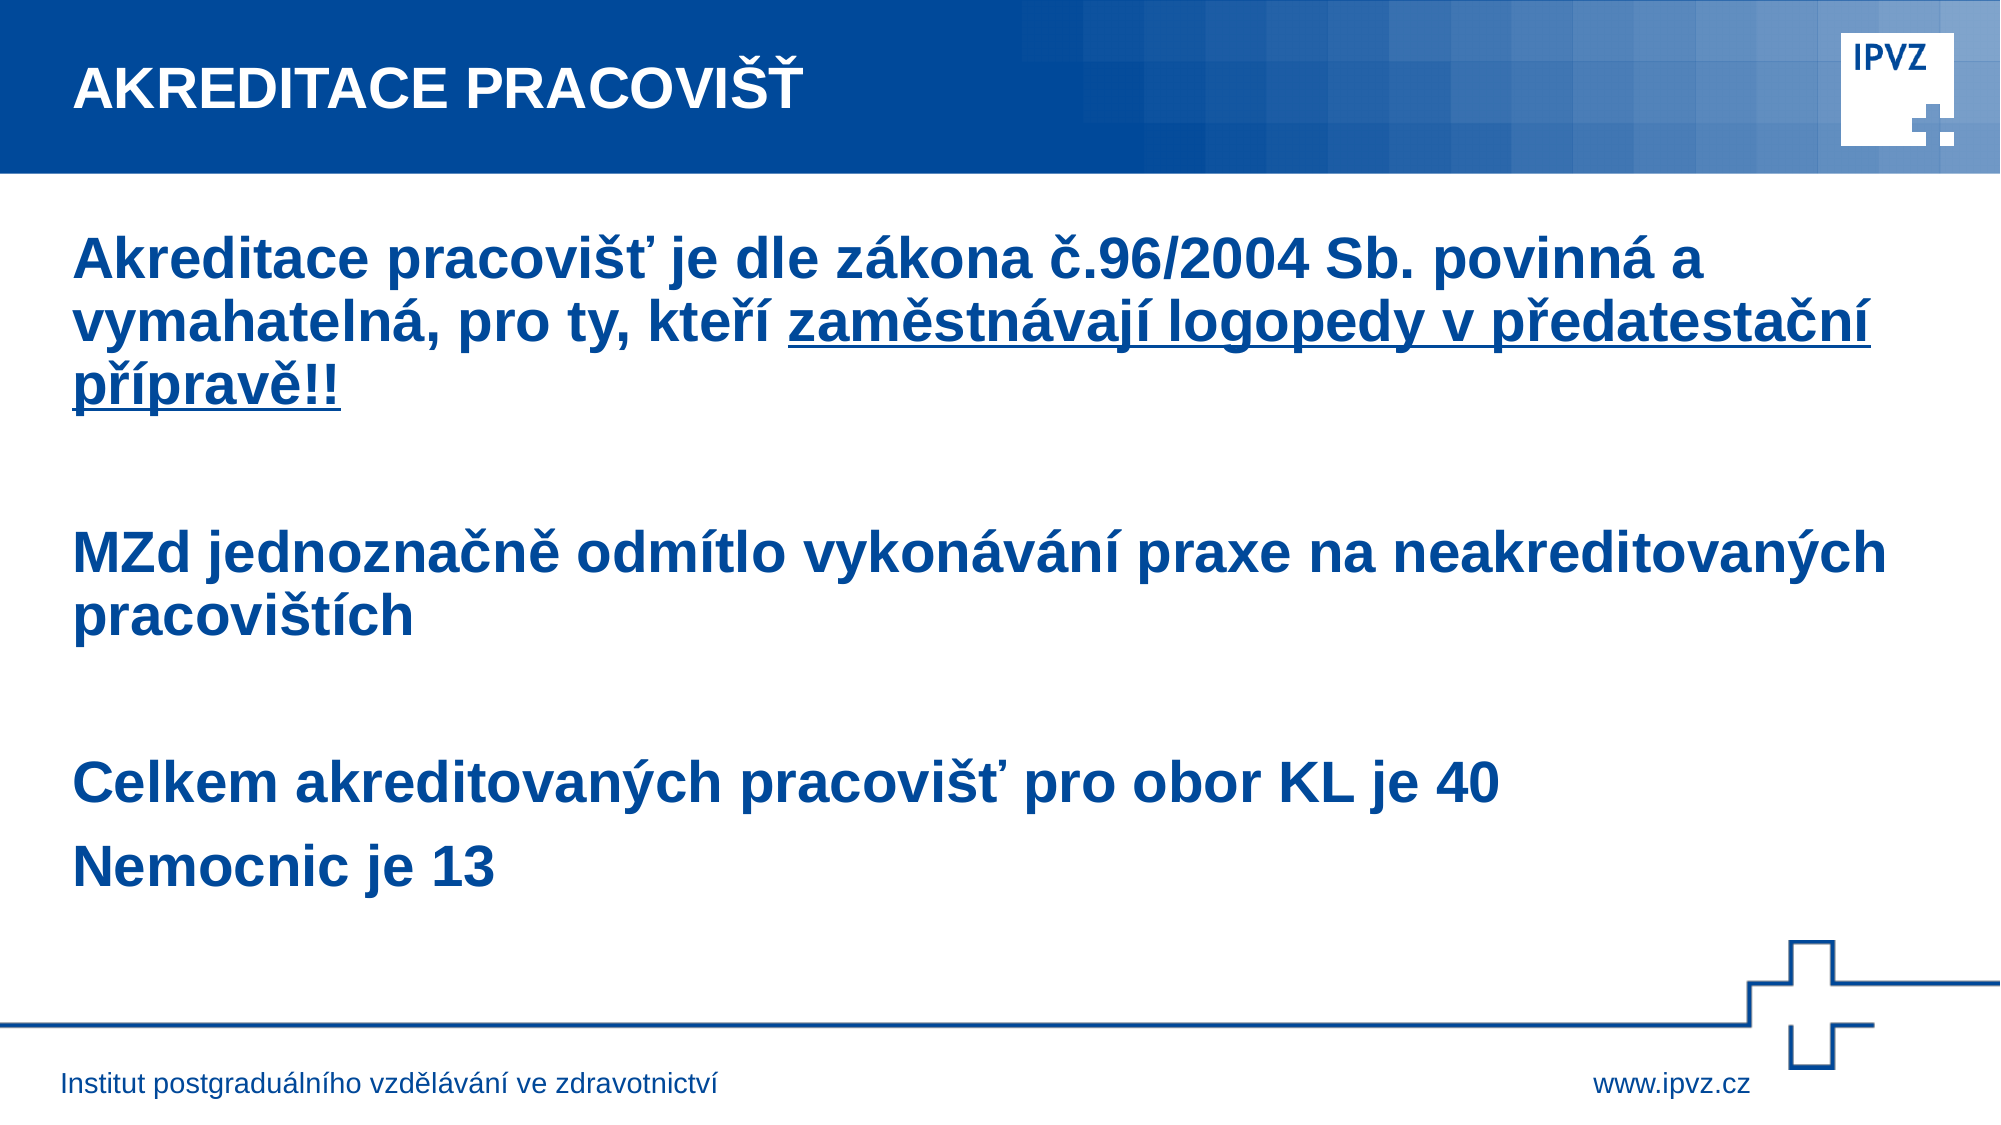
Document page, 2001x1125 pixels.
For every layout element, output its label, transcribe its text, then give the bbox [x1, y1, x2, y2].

picture [1022, 0, 2000, 174]
title AKREDITACE PRACOVIŠŤ [57, 18, 1783, 161]
list Akreditace pracovišť je dle zákona č.96/2004 Sb. povinná a vymahatelná, pro ty, kteří zaměstnávají logopedy v předatestační přípravě!! MZd jednoznačně odmítlo vykonávání praxe na neakreditovaných pracovištích Celkem akreditovaných pracovišť pro obor KL je 40 Nemocnic je 13 [57, 220, 1943, 935]
picture [0, 940, 2000, 1070]
